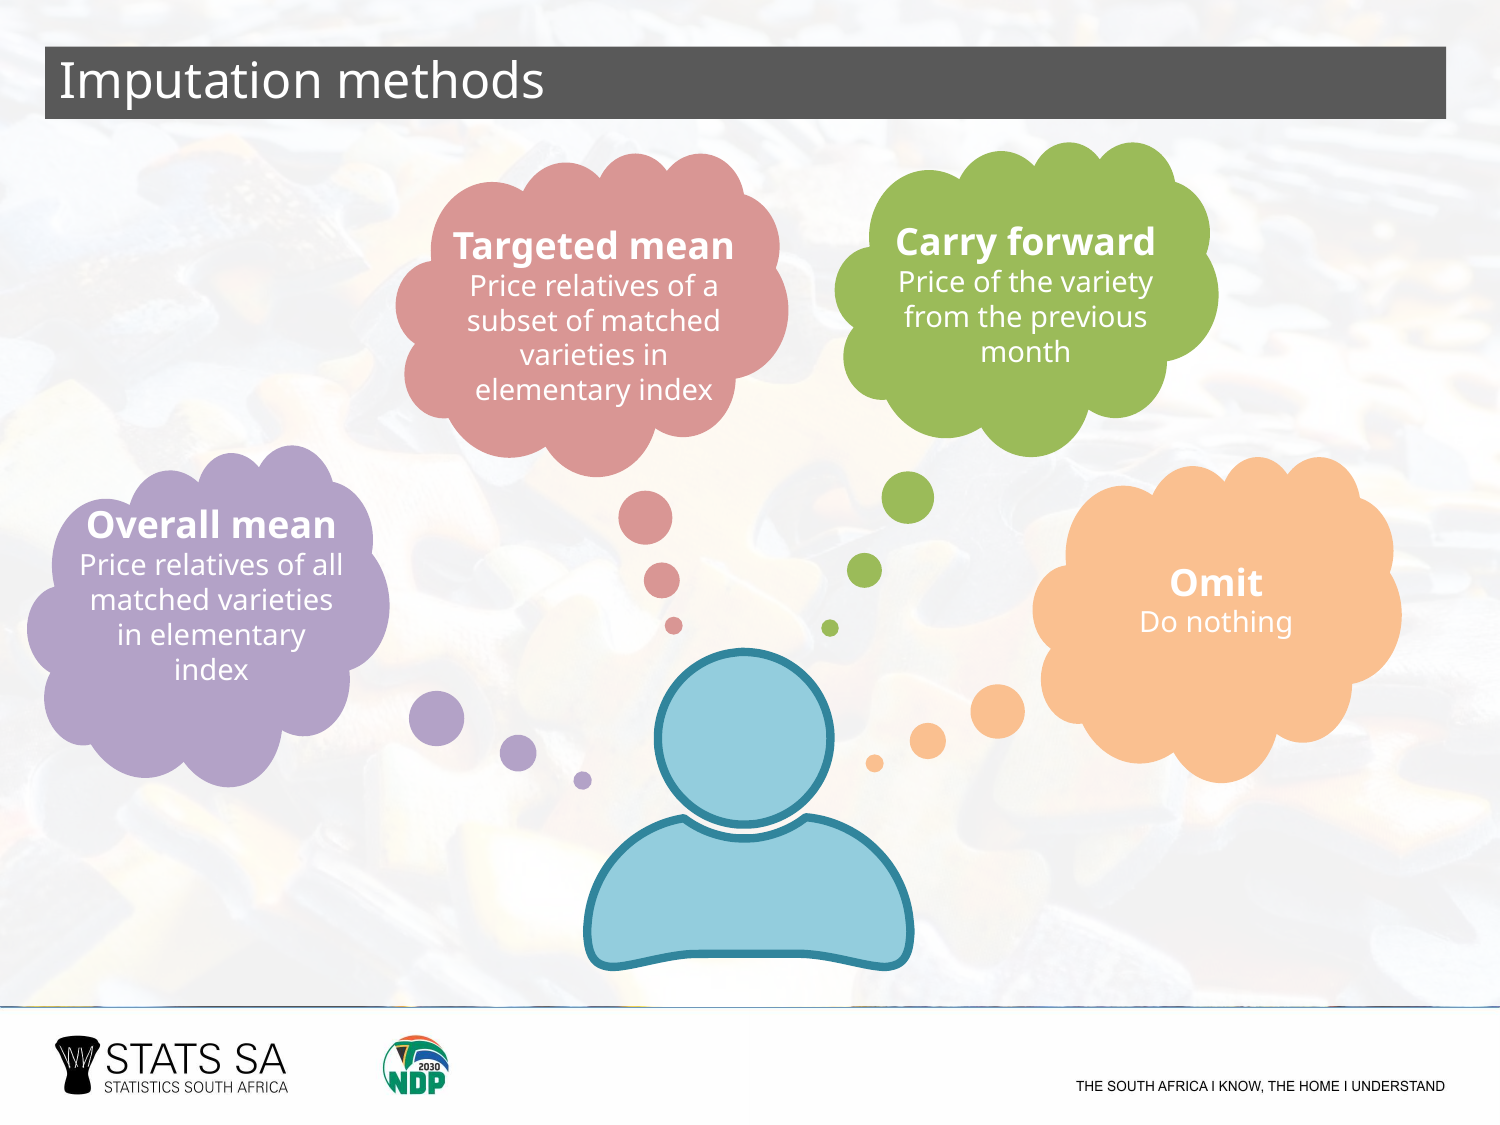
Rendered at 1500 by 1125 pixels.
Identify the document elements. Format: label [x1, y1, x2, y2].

text_box [586, 651, 911, 969]
text_box [395, 152, 789, 477]
text_box [27, 455, 391, 788]
text_box [1032, 455, 1402, 783]
picture [0, 0, 1500, 1125]
text_box [834, 141, 1219, 457]
